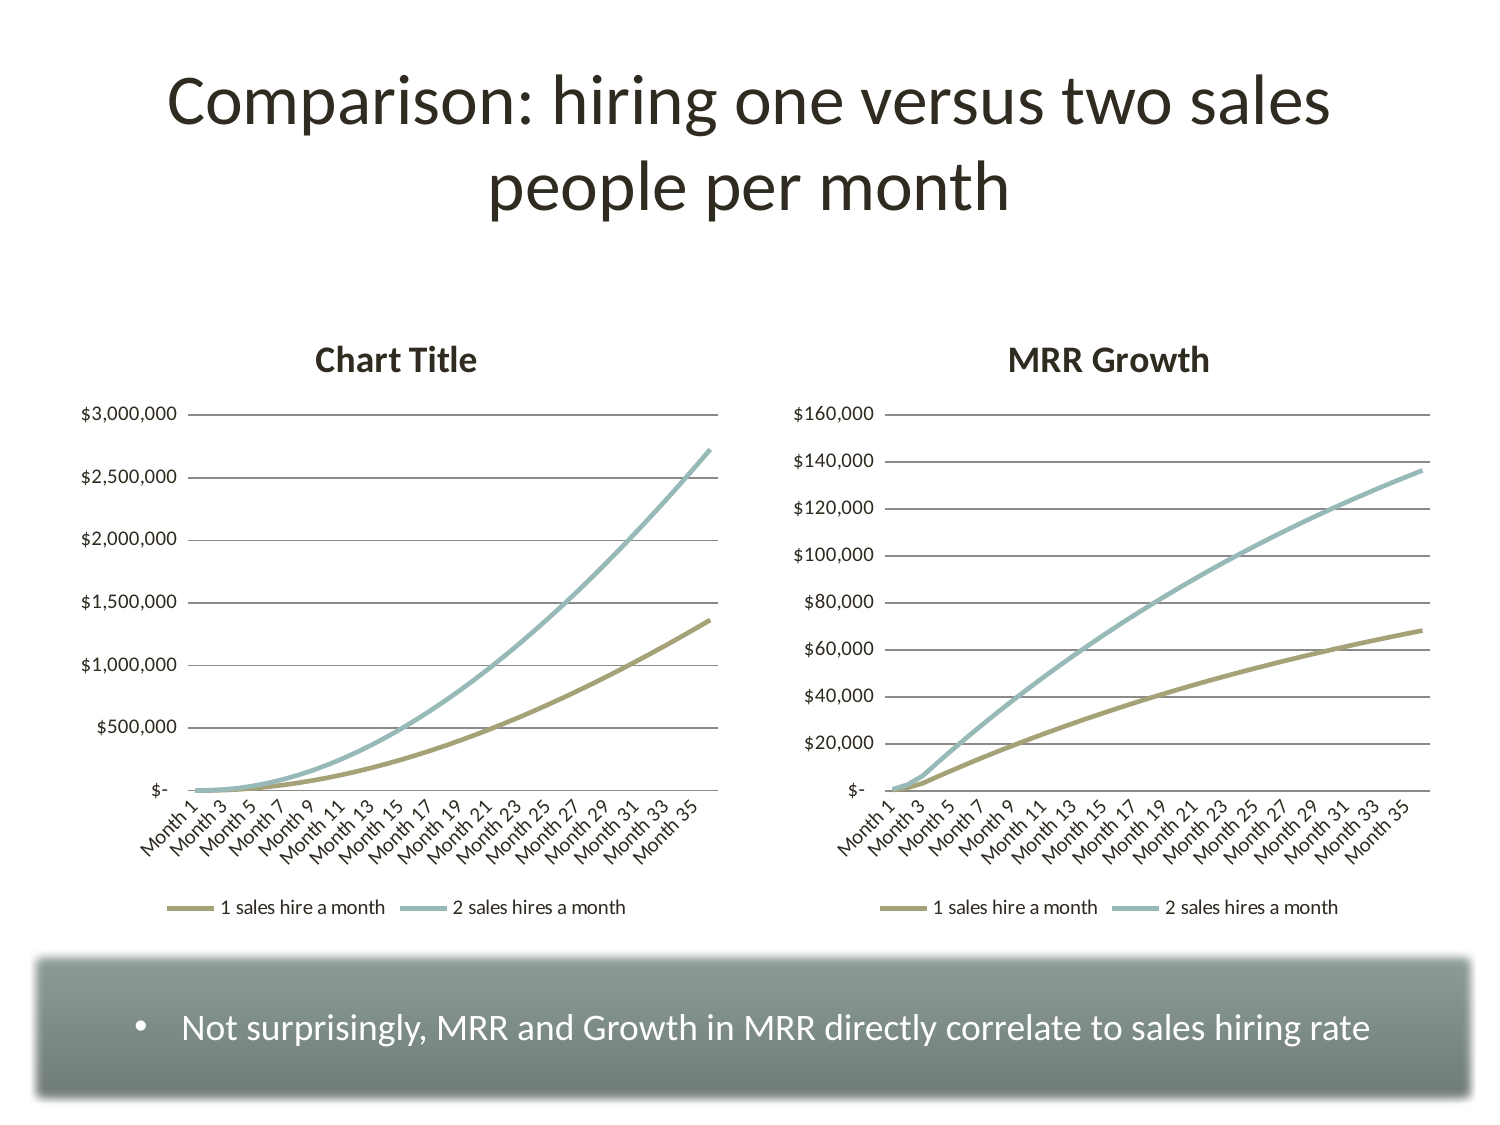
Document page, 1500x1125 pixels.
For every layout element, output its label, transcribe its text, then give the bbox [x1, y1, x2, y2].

title Comparison: hiring one versus two sales people per month [75, 45, 1425, 233]
chart [62, 312, 732, 926]
text_box Not surprisingly, MRR and Growth in MRR directly correlate to sales hiring rate [44, 965, 1463, 1090]
chart [774, 312, 1444, 926]
